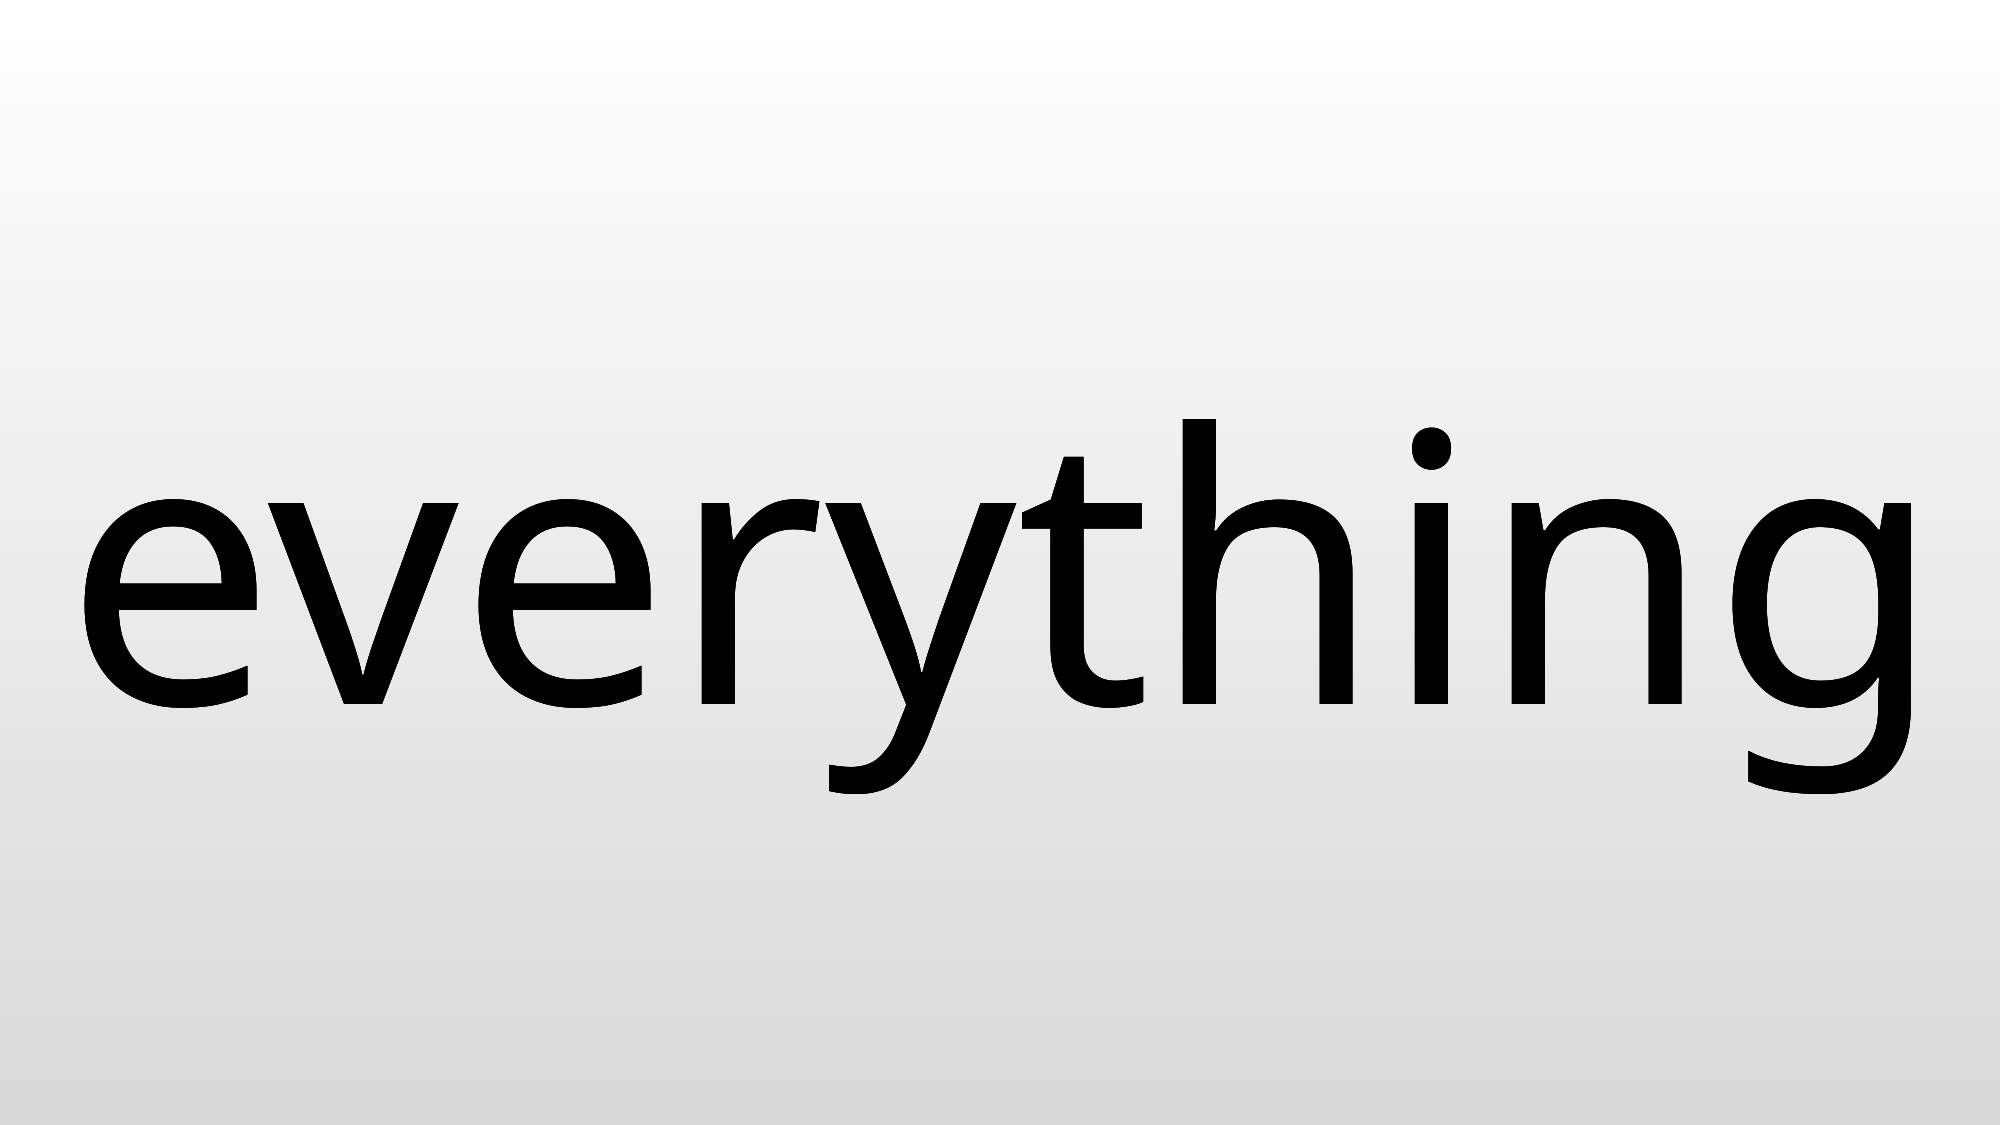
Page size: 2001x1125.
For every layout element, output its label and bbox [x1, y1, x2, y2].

text_box [49, 322, 2000, 881]
